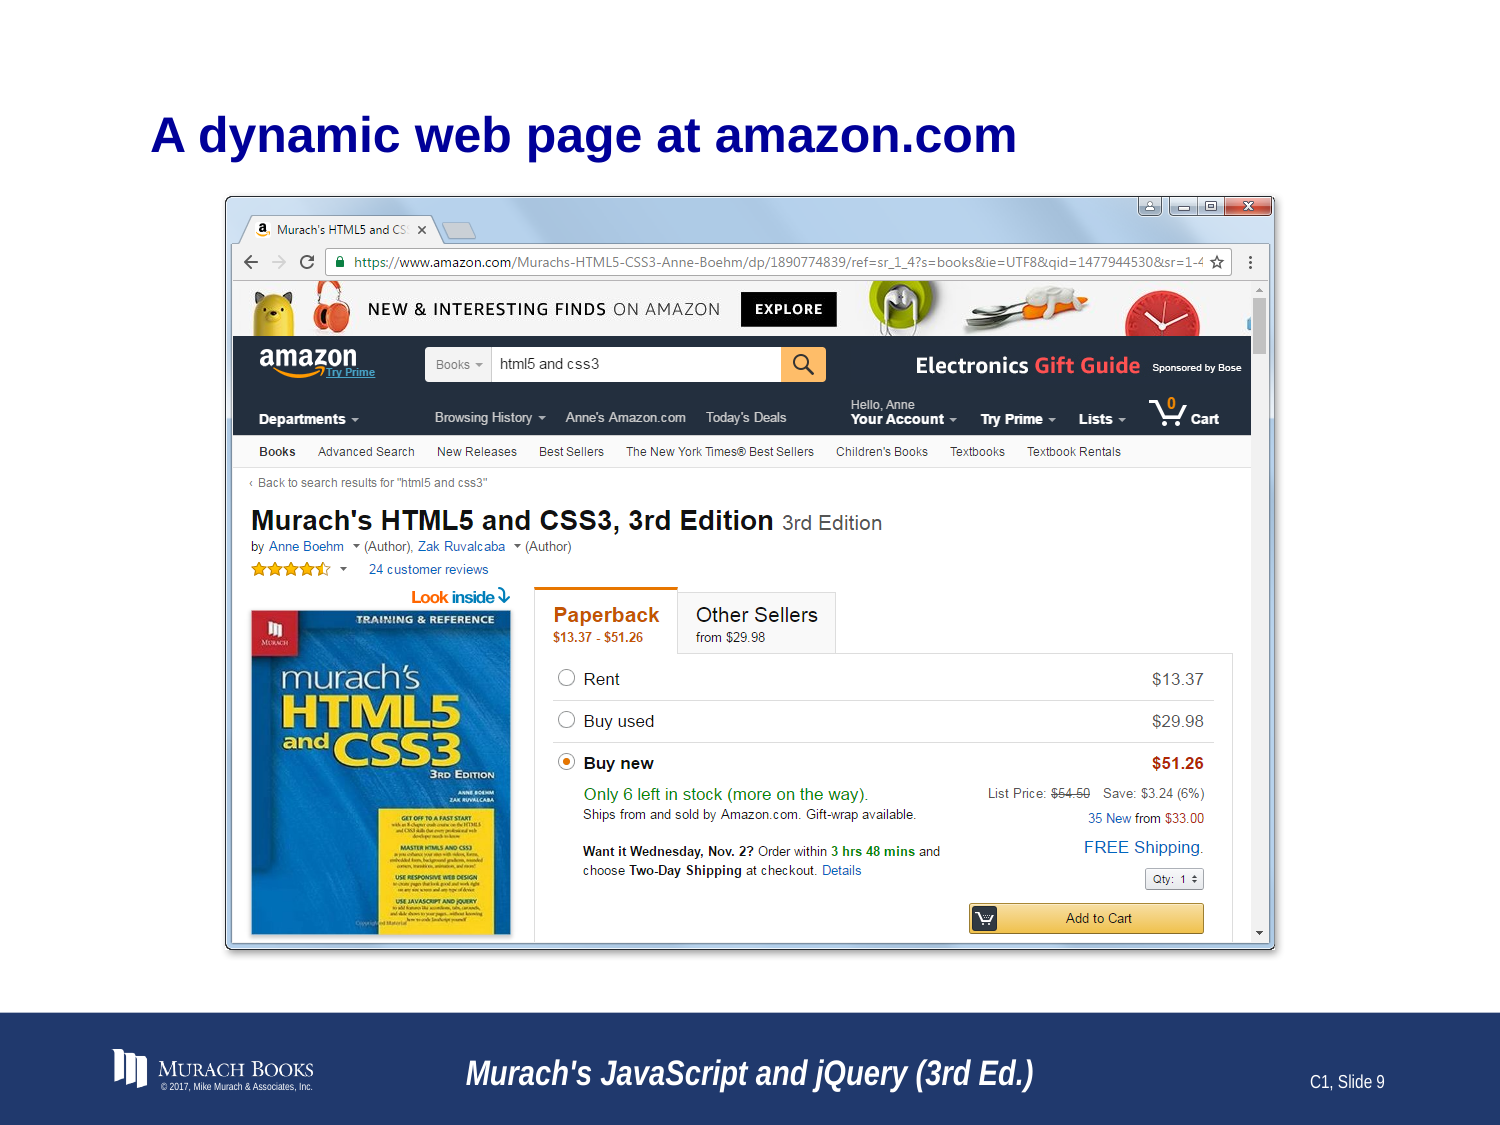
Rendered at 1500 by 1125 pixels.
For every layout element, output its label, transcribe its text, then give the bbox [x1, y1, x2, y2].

slide_number Murach's JavaScript and jQuery (3rd Ed.) [463, 1025, 1050, 1100]
slide_number C1, Slide 9 [1087, 1025, 1400, 1100]
title A dynamic web page at amazon.com [150, 102, 1350, 164]
footer © 2017, Mike Murach & Associates, Inc. [12, 1025, 463, 1100]
picture [224, 195, 1276, 951]
